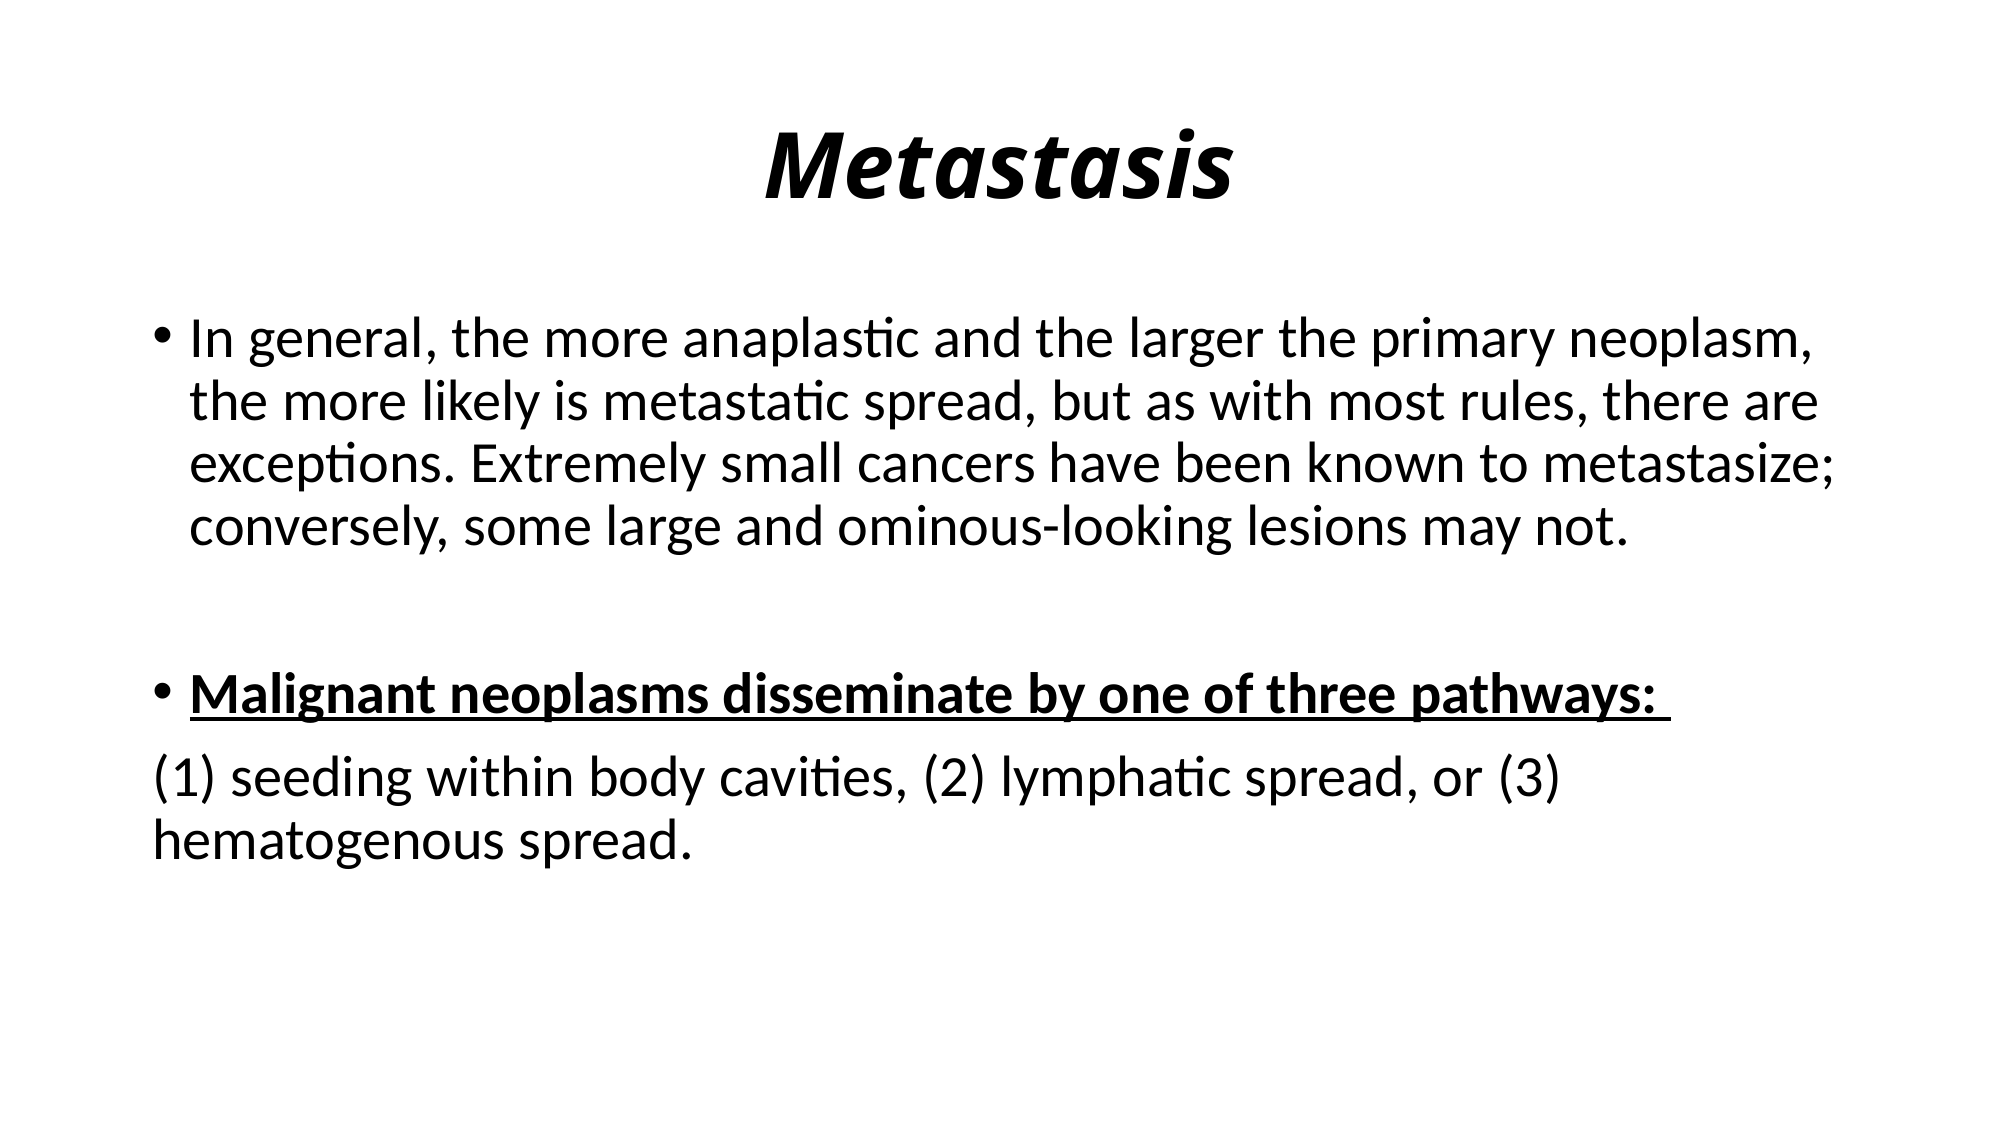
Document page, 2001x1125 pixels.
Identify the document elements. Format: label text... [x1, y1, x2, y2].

title Metastasis [137, 59, 1863, 278]
list In general, the more anaplastic and the larger the primary neoplasm, the more likely is metastatic spread, but as with most rules, there are exceptions. Extremely small cancers have been known to metastasize; conversely, some large and ominous-looking lesions may not. Malignant neoplasms disseminate by one of three pathways: (1) seeding within body cavities, (2) lymphatic spread, or (3) hematogenous spread. [137, 299, 1863, 1014]
